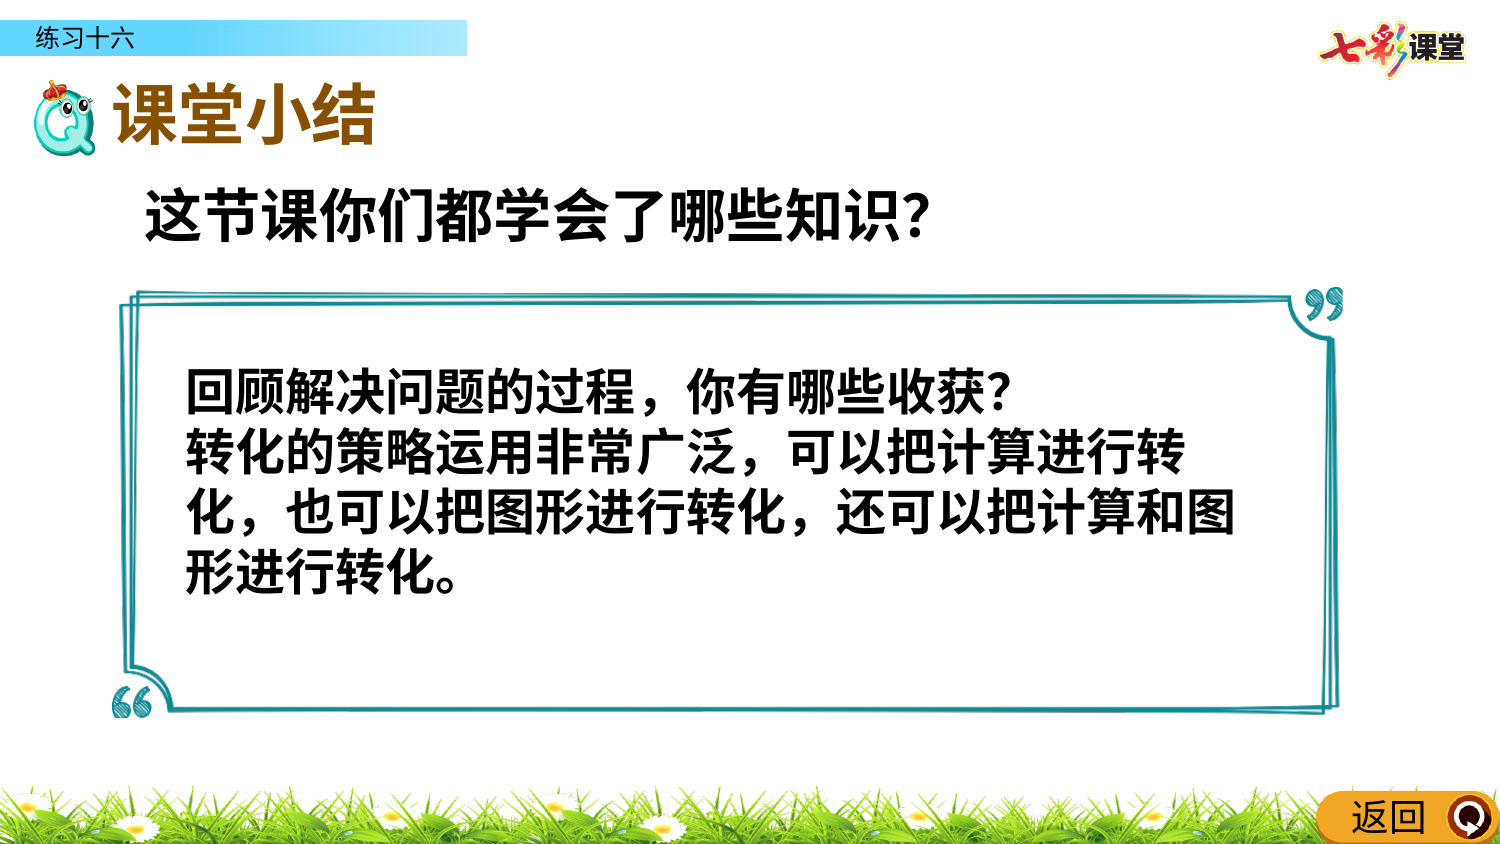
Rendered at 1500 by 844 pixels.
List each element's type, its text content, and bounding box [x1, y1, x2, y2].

text_box 课堂小结 [100, 67, 404, 159]
text_box 这节课你们都学会了哪些知识？ [133, 173, 972, 255]
picture [111, 287, 1343, 718]
picture [1316, 20, 1468, 80]
picture [0, 786, 1500, 844]
picture [34, 80, 96, 156]
